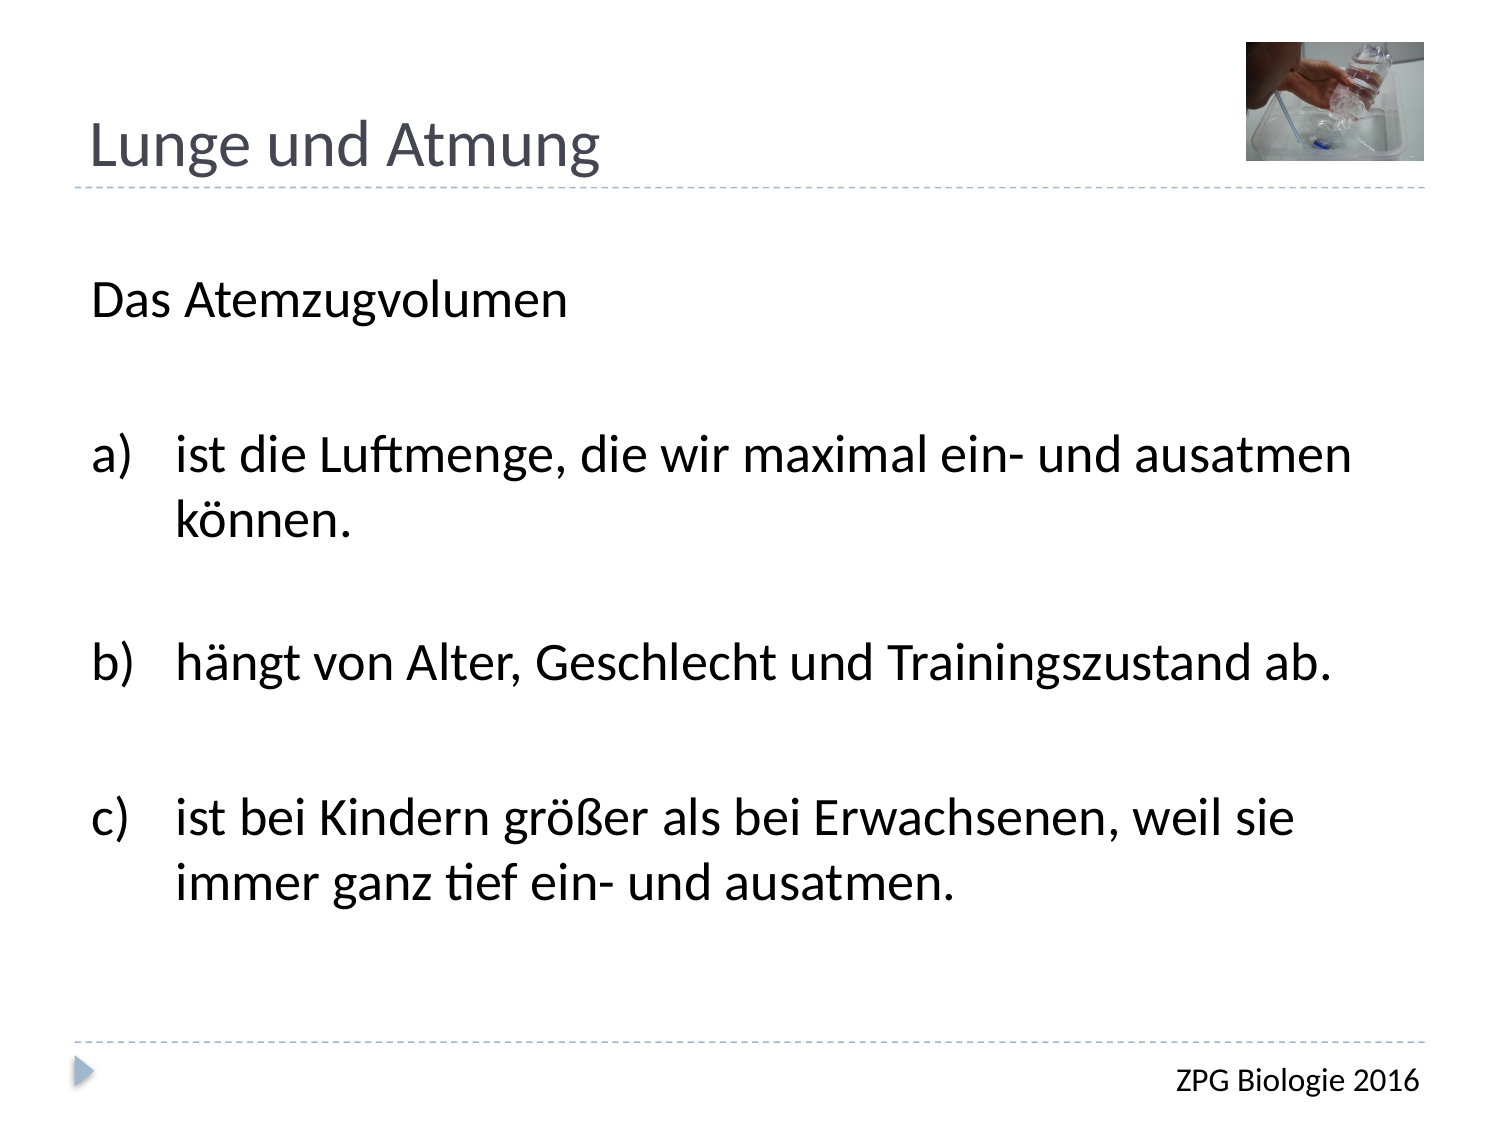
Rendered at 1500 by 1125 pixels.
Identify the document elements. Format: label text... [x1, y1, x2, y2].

title Lunge und Atmung [75, 24, 1425, 188]
text_box ZPG Biologie 2016 [112, 1050, 1435, 1105]
picture [1245, 42, 1424, 162]
list Das Atemzugvolumen a) ist die Luftmenge, die wir maximal ein- und ausatmen können. b) hängt von Alter, Geschlecht und Trainingszustand ab. c) ist bei Kindern größer als bei Erwachsenen, weil sie immer ganz tief ein- und ausatmen. [76, 255, 1427, 1024]
